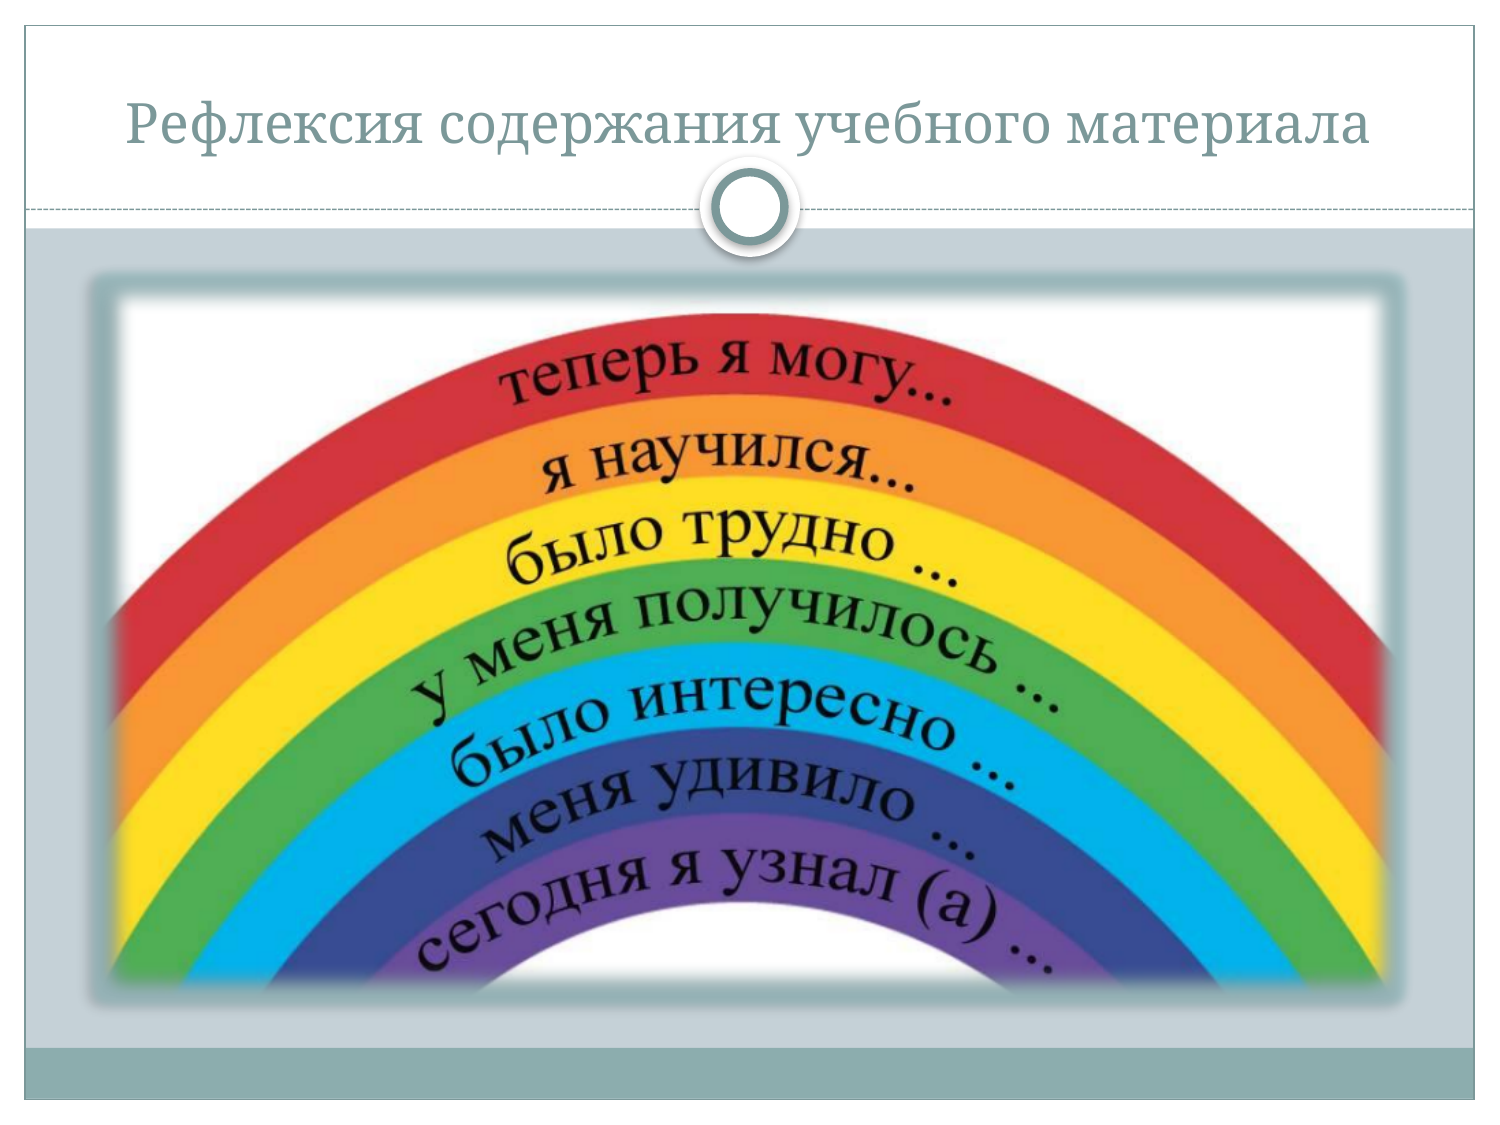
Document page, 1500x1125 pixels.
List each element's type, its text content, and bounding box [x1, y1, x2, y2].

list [100, 278, 1400, 998]
title Рефлексия содержания учебного материала [49, 37, 1450, 162]
